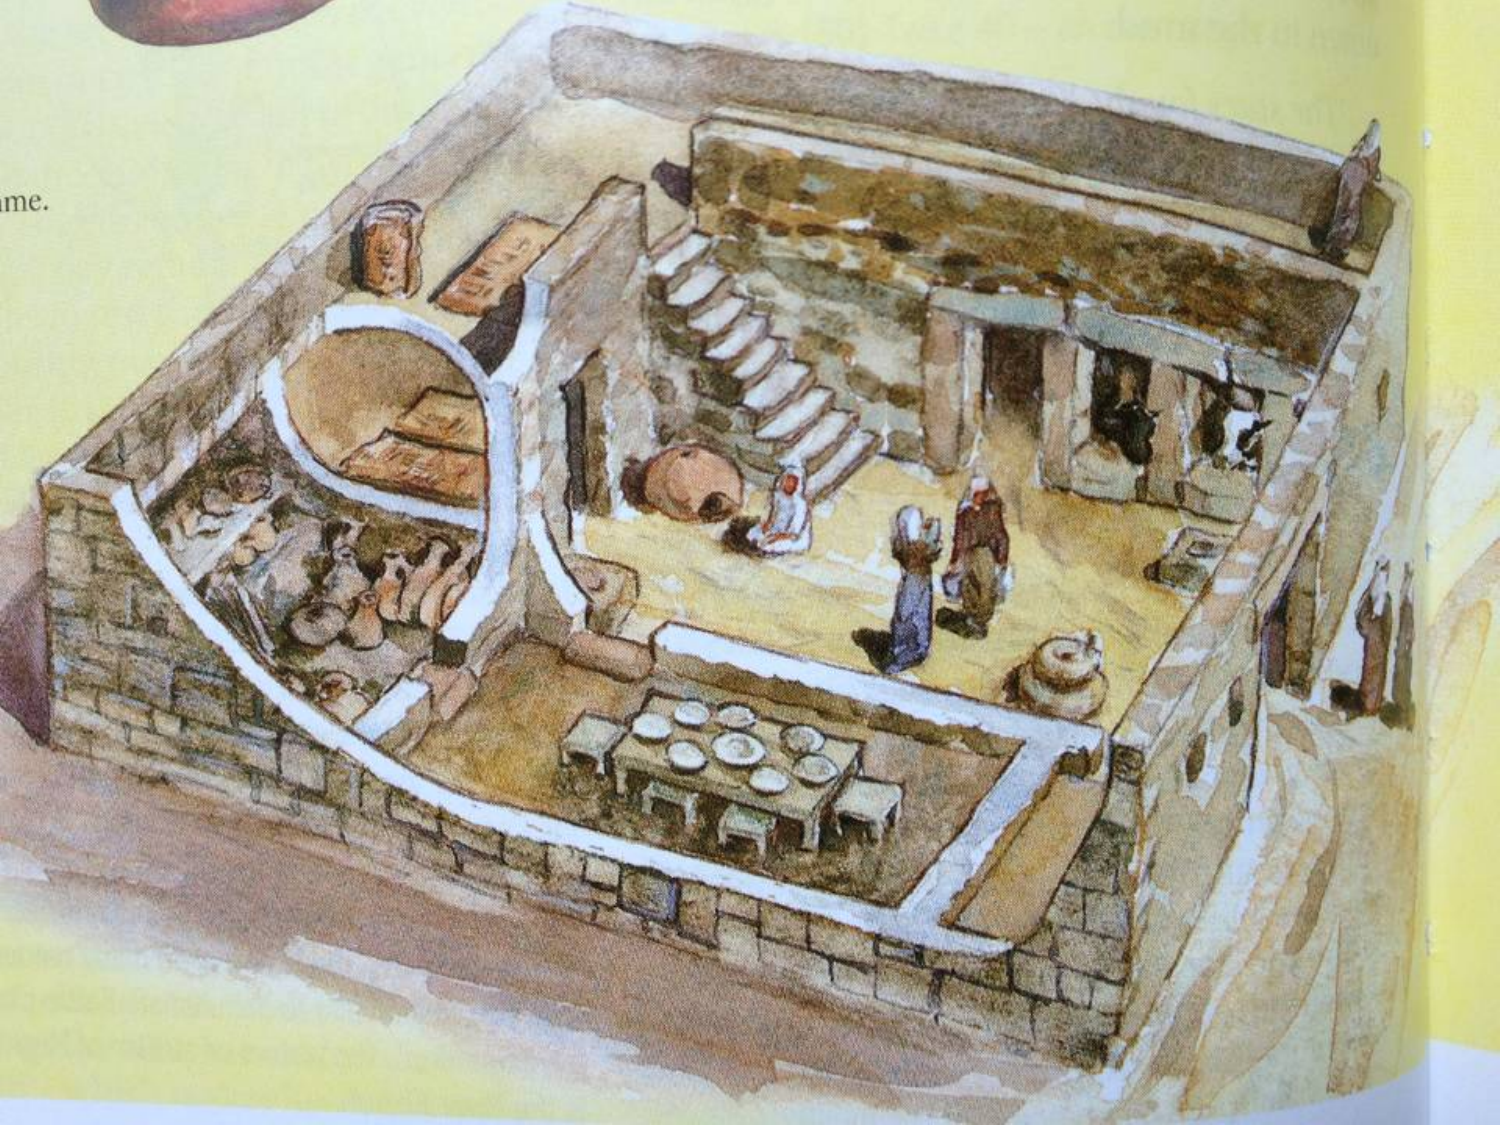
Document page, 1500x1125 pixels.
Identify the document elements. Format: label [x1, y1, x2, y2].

list [0, 0, 1500, 1125]
